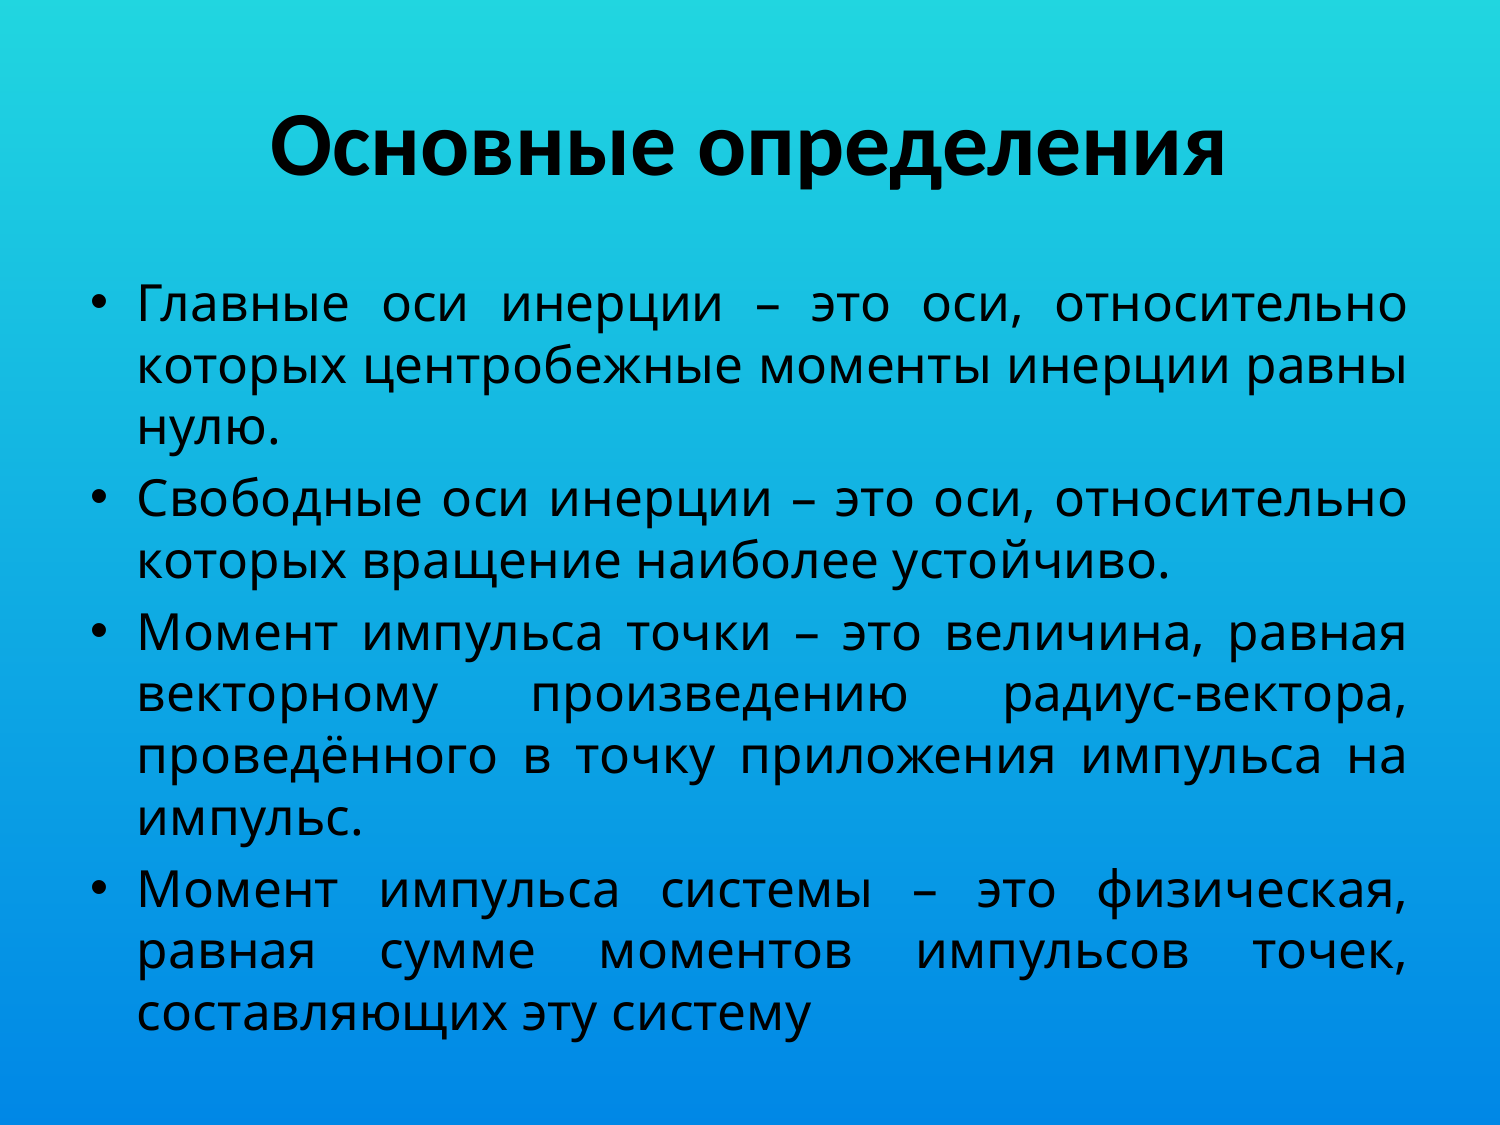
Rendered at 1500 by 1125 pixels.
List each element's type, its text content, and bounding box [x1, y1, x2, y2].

list Главные оси инерции – это оси, относительно которых центробежные моменты инерции равны нулю. Свободные оси инерции – это оси, относительно которых вращение наиболее устойчиво. Момент импульса точки – это величина, равная векторному произведению радиус-вектора, проведённого в точку приложения импульса на импульс. Момент импульса системы – это физическая, равная сумме моментов импульсов точек, составляющих эту систему [75, 262, 1425, 1063]
title Основные определения [75, 45, 1425, 233]
